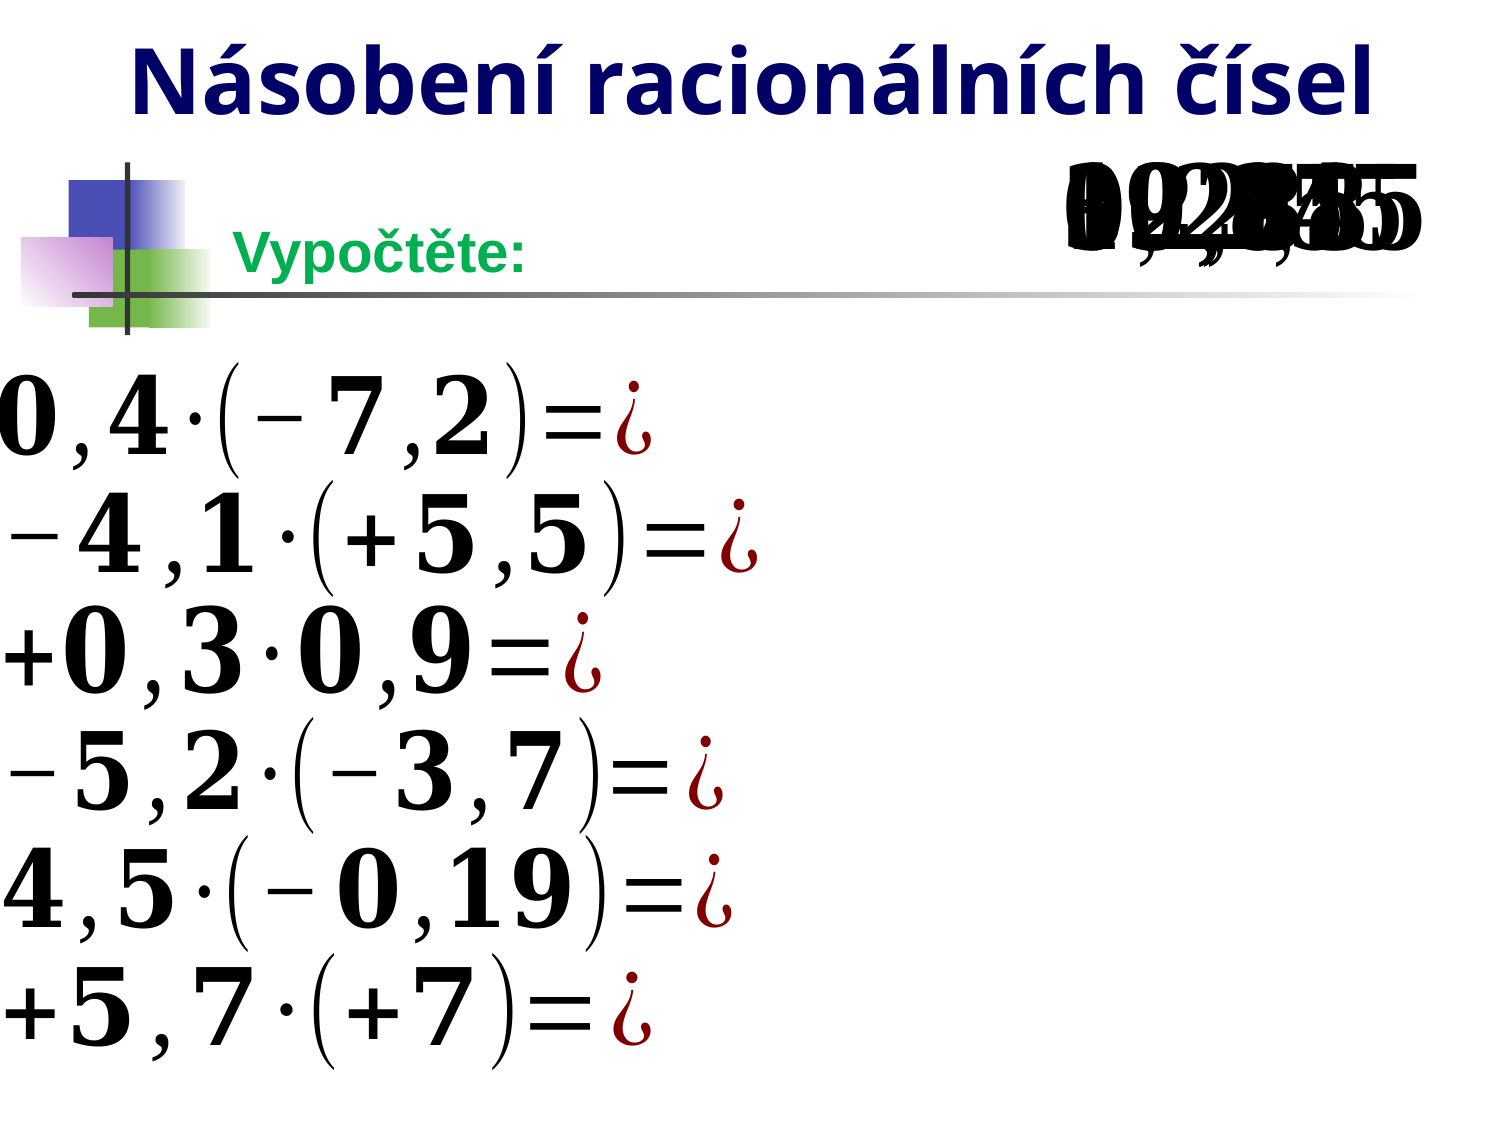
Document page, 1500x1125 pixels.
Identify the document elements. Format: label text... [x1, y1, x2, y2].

text_box Násobení racionálních čísel [2, 30, 1500, 141]
text_box Vypočtěte: [217, 207, 1392, 292]
